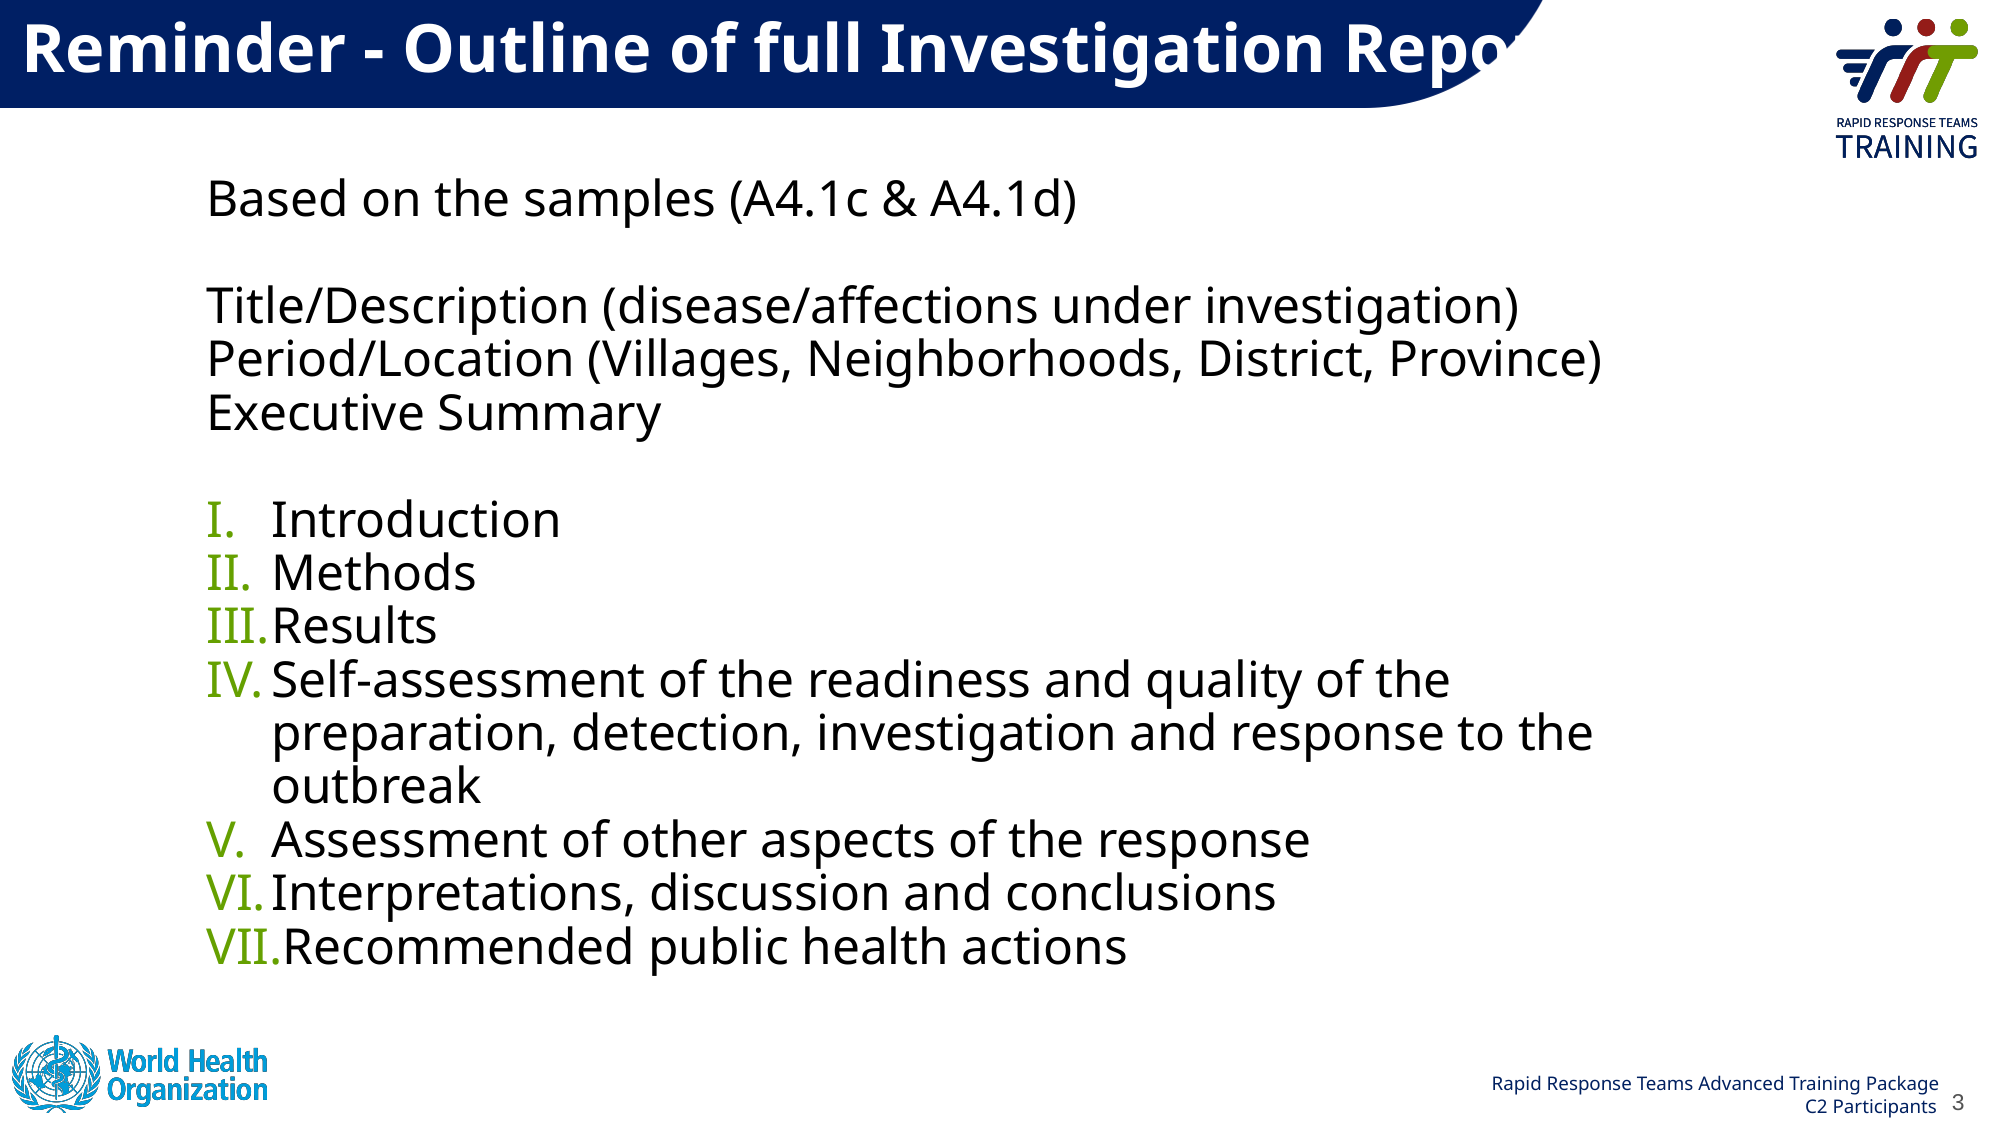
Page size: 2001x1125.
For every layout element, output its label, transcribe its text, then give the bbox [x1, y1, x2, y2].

picture [40, 1062, 47, 1070]
picture [50, 1108, 62, 1113]
picture [22, 1062, 26, 1077]
picture [59, 1035, 267, 1113]
picture [30, 1083, 37, 1091]
picture [0, 0, 1566, 108]
picture [1835, 19, 1978, 167]
picture [36, 1088, 78, 1105]
picture [46, 1056, 54, 1062]
picture [71, 1053, 90, 1091]
picture [24, 1054, 36, 1087]
picture [34, 1054, 43, 1078]
picture [12, 1083, 48, 1113]
title Reminder - Outline of full Investigation Report [13, 0, 1663, 105]
list Based on the samples (A4.1c & A4.1d) Title/Description (disease/affections under investigation) Period/Location (Villages, Neighborhoods, District, Province) Executive Summary Introduction Methods Results Self-assessment of the readiness and quality of the preparation, detection, investigation and response to the outbreak Assessment of other aspects of the response Interpretations, discussion and conclusions Recommended public health actions [198, 166, 1723, 1019]
picture [12, 1035, 54, 1068]
